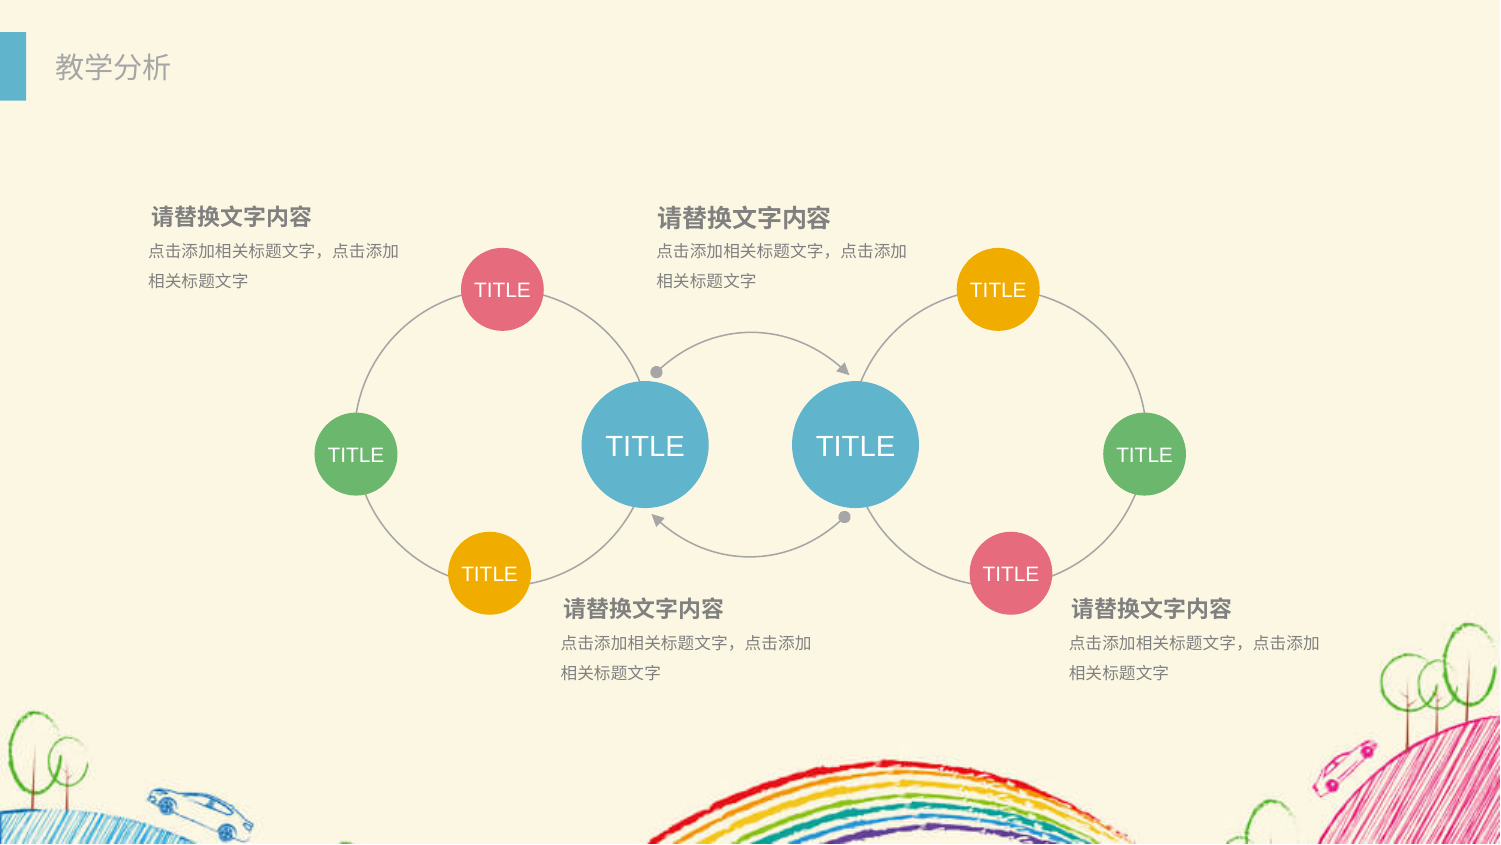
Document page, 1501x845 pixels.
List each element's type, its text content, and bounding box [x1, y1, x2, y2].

text_box 点击添加相关标题文字，点击添加相关标题文字 [645, 225, 921, 296]
text_box [861, 295, 1145, 584]
text_box [650, 332, 850, 446]
text_box 教学分析 [43, 43, 184, 91]
text_box TITLE [1103, 412, 1187, 496]
text_box 请替换文字内容 [553, 589, 736, 628]
text_box 请替换文字内容 [140, 197, 324, 236]
text_box TITLE [969, 531, 1053, 615]
text_box TITLE [460, 247, 544, 331]
text_box 请替换文字内容 [1061, 589, 1244, 628]
text_box 点击添加相关标题文字，点击添加相关标题文字 [550, 617, 826, 689]
text_box [651, 418, 851, 557]
text_box TITLE [581, 381, 709, 509]
picture [0, 0, 1500, 844]
text_box [356, 295, 640, 584]
text_box 点击添加相关标题文字，点击添加相关标题文字 [137, 225, 413, 296]
text_box TITLE [314, 412, 398, 496]
text_box TITLE [956, 247, 1040, 331]
text_box [0, 31, 27, 102]
text_box 请替换文字内容 [646, 197, 843, 238]
text_box TITLE [448, 531, 532, 615]
text_box TITLE [792, 381, 920, 509]
text_box 点击添加相关标题文字，点击添加相关标题文字 [1058, 617, 1334, 689]
